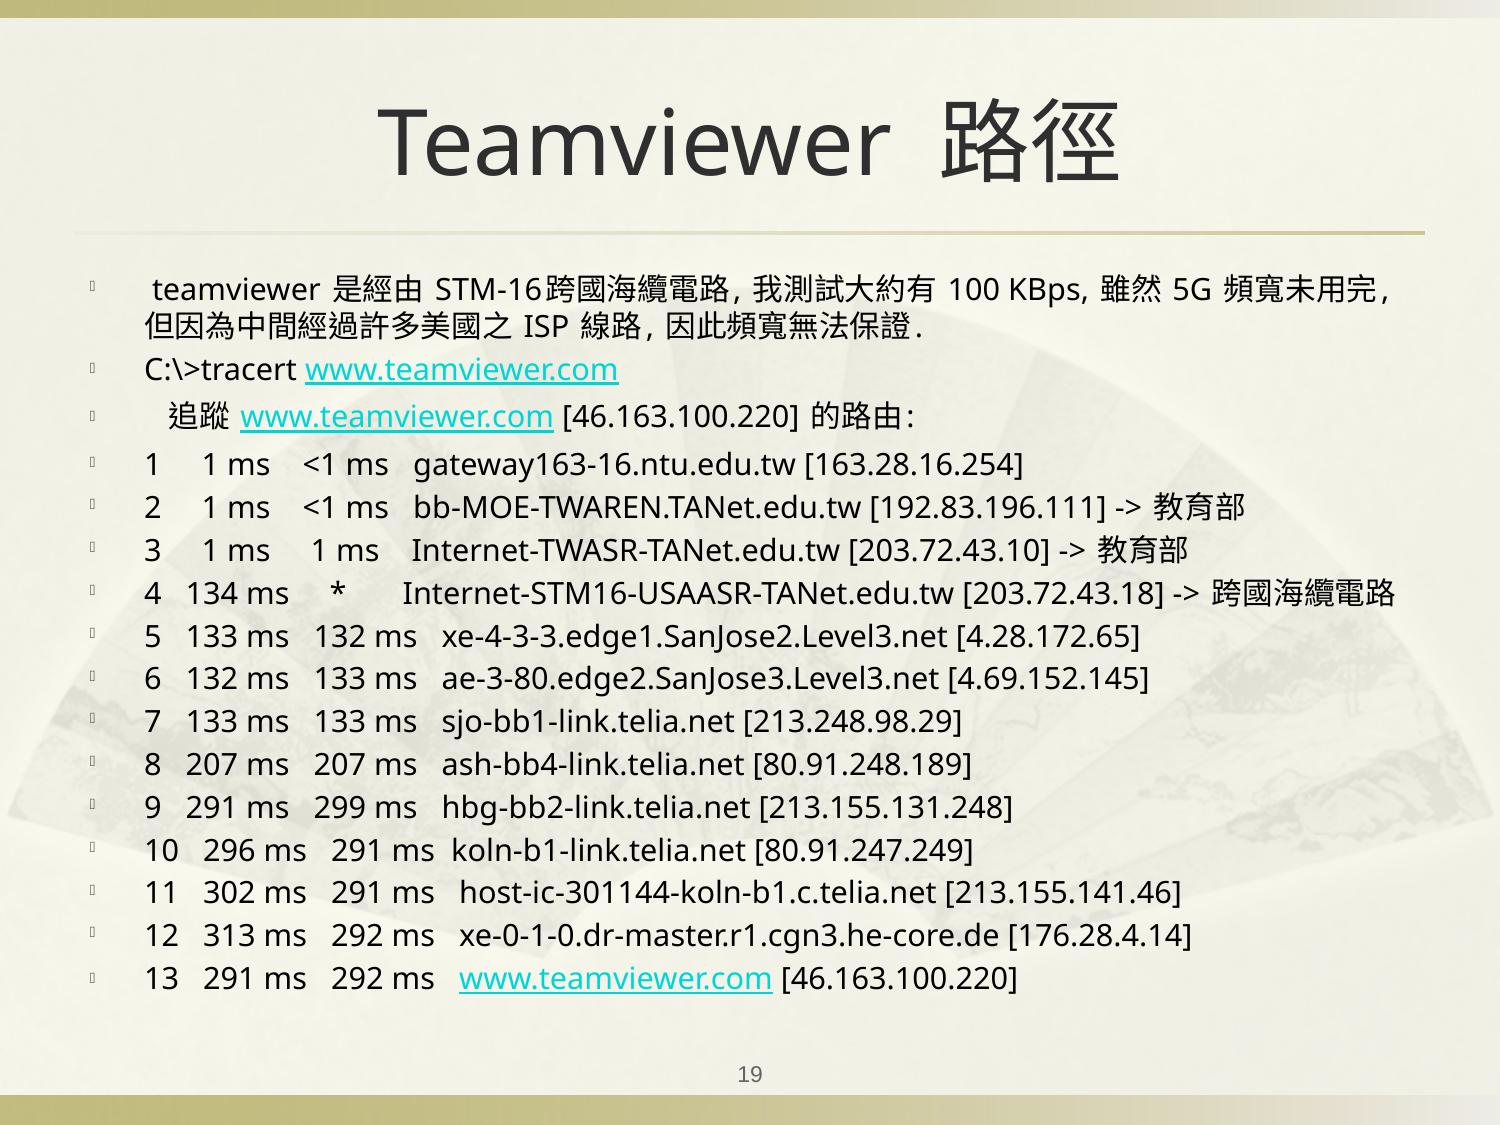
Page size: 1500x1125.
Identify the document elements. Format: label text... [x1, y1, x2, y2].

slide_number 19 [675, 1050, 825, 1097]
title Teamviewer 路徑 [75, 45, 1425, 233]
list teamviewer 是經由 STM-16跨國海纜電路, 我測試大約有 100 KBps, 雖然 5G 頻寬未用完, 但因為中間經過許多美國之 ISP 線路, 因此頻寬無法保證. C:\>tracert www.teamviewer.com 追蹤 www.teamviewer.com [46.163.100.220] 的路由: 1 1 ms <1 ms gateway163-16.ntu.edu.tw [163.28.16.254] 2 1 ms <1 ms bb-MOE-TWAREN.TANet.edu.tw [192.83.196.111] -> 教育部 3 1 ms 1 ms Internet-TWASR-TANet.edu.tw [203.72.43.10] -> 教育部 4 134 ms * Internet-STM16-USAASR-TANet.edu.tw [203.72.43.18] -> 跨國海纜電路 5 133 ms 132 ms xe-4-3-3.edge1.SanJose2.Level3.net [4.28.172.65] 6 132 ms 133 ms ae-3-80.edge2.SanJose3.Level3.net [4.69.152.145] 7 133 ms 133 ms sjo-bb1-link.telia.net [213.248.98.29] 8 207 ms 207 ms ash-bb4-link.telia.net [80.91.248.189] 9 291 ms 299 ms hbg-bb2-link.telia.net [213.155.131.248] 10 296 ms 291 ms koln-b1-link.telia.net [80.91.247.249] 11 302 ms 291 ms host-ic-301144-koln-b1.c.telia.net [213.155.141.46] 12 313 ms 292 ms xe-0-1-0.dr-master.r1.cgn3.he-core.de [176.28.4.14] 13 291 ms 292 ms www.teamviewer.com [46.163.100.220] [75, 262, 1425, 1032]
